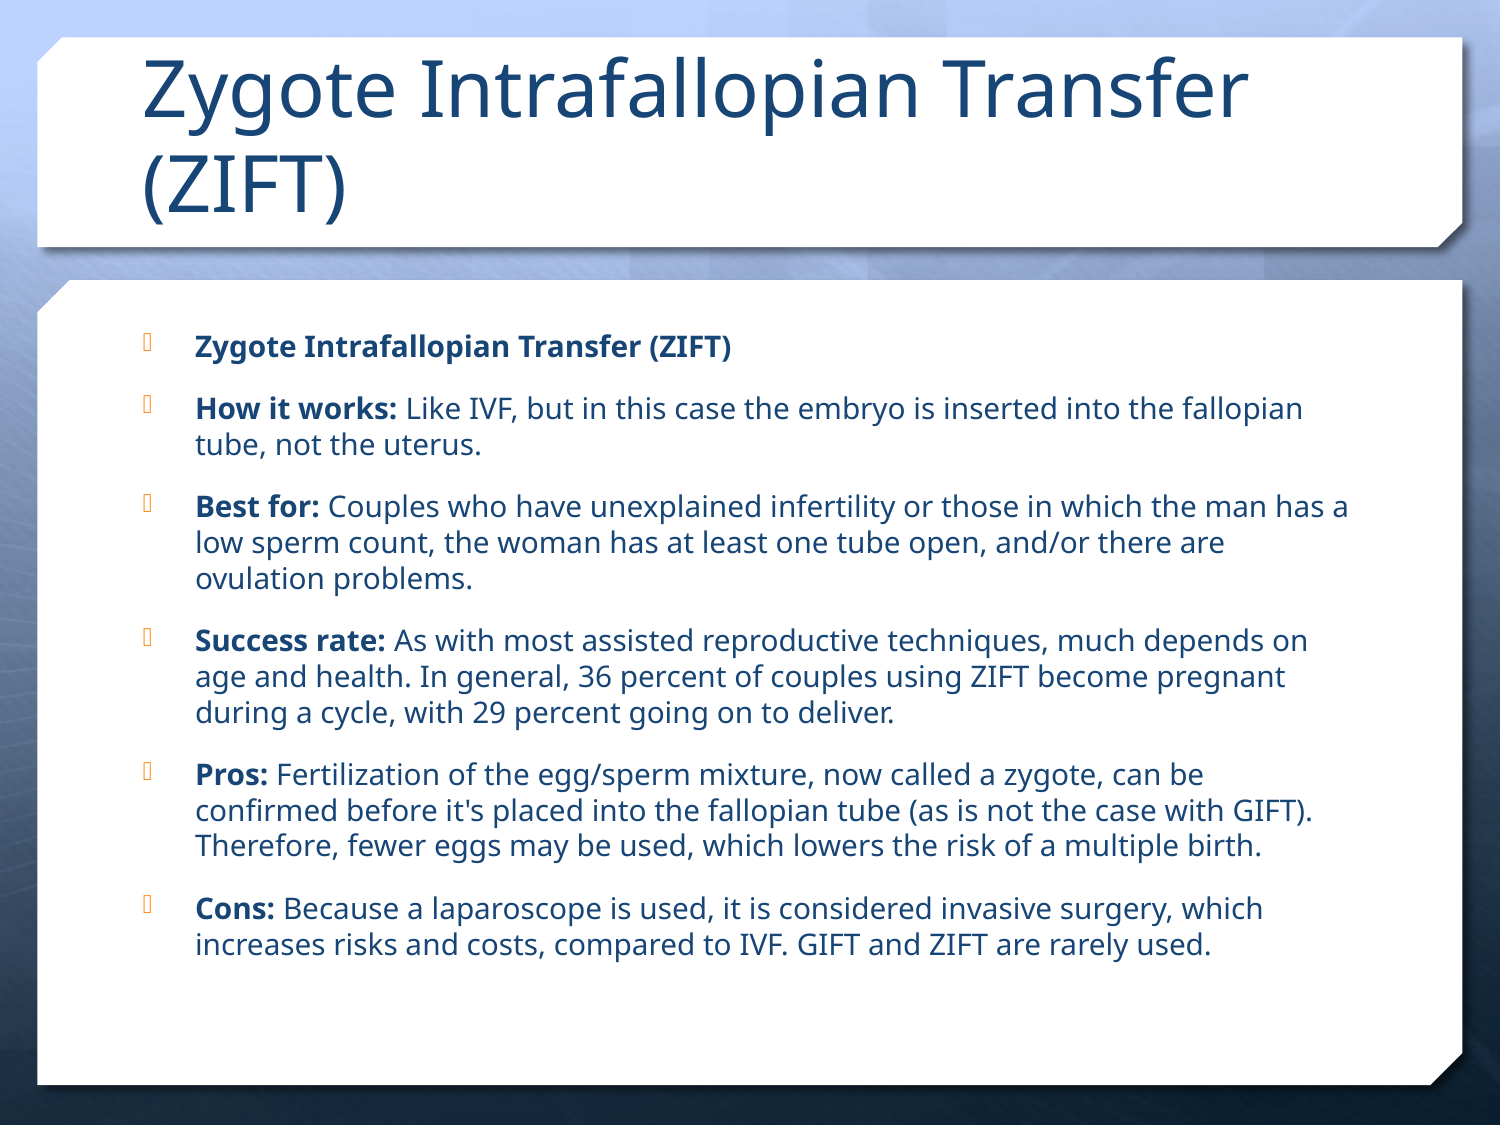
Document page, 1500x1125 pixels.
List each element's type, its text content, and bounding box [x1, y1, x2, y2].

list Zygote Intrafallopian Transfer (ZIFT) How it works: Like IVF, but in this case the embryo is inserted into the fallopian tube, not the uterus. Best for: Couples who have unexplained infertility or those in which the man has a low sperm count, the woman has at least one tube open, and/or there are ovulation problems. Success rate: As with most assisted reproductive techniques, much depends on age and health. In general, 36 percent of couples using ZIFT become pregnant during a cycle, with 29 percent going on to deliver. Pros: Fertilization of the egg/sperm mixture, now called a zygote, can be confirmed before it's placed into the fallopian tube (as is not the case with GIFT). Therefore, fewer eggs may be used, which lowers the risk of a multiple birth. Cons: Because a laparoscope is used, it is considered invasive surgery, which increases risks and costs, compared to IVF. GIFT and ZIFT are rarely used. [127, 319, 1372, 978]
title Zygote Intrafallopian Transfer (ZIFT) [127, 48, 1372, 236]
